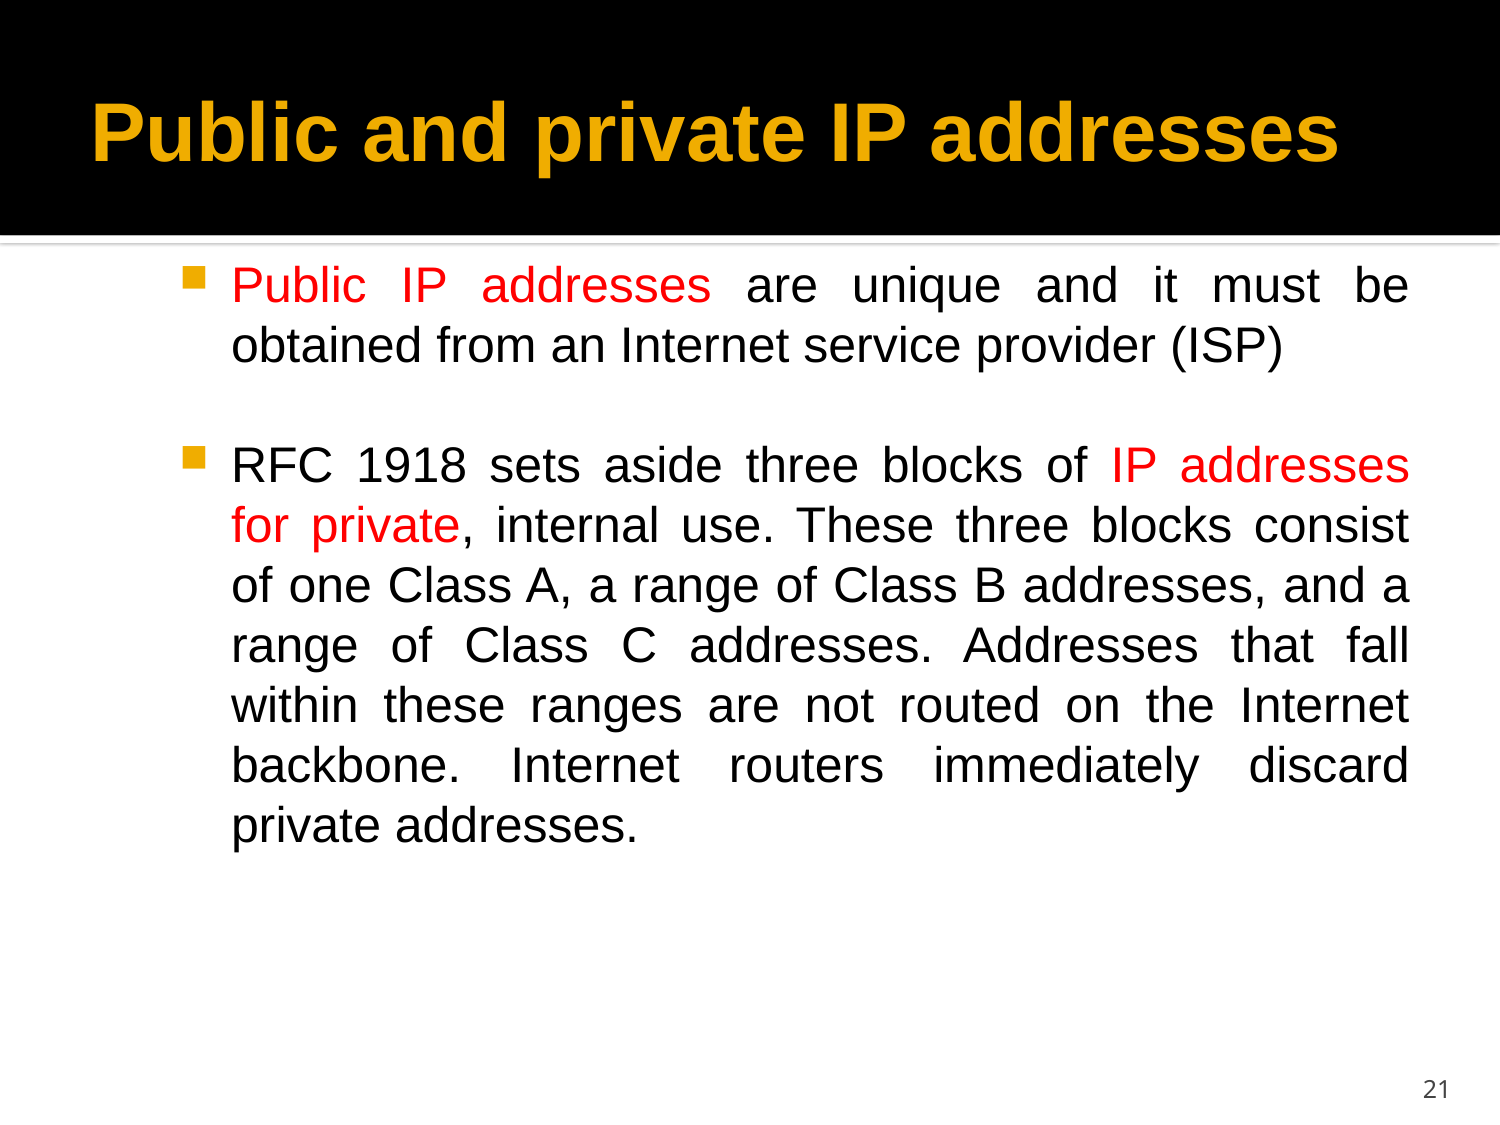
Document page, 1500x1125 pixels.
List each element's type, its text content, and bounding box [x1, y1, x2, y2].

slide_number 21 [1345, 1062, 1467, 1108]
list Public IP addresses are unique and it must be obtained from an Internet service provider (ISP) RFC 1918 sets aside three blocks of IP addresses for private, internal use. These three blocks consist of one Class A, a range of Class B addresses, and a range of Class C addresses. Addresses that fall within these ranges are not routed on the Internet backbone. Internet routers immediately discard private addresses. [150, 237, 1425, 1050]
title Public and private IP addresses [75, 25, 1425, 231]
